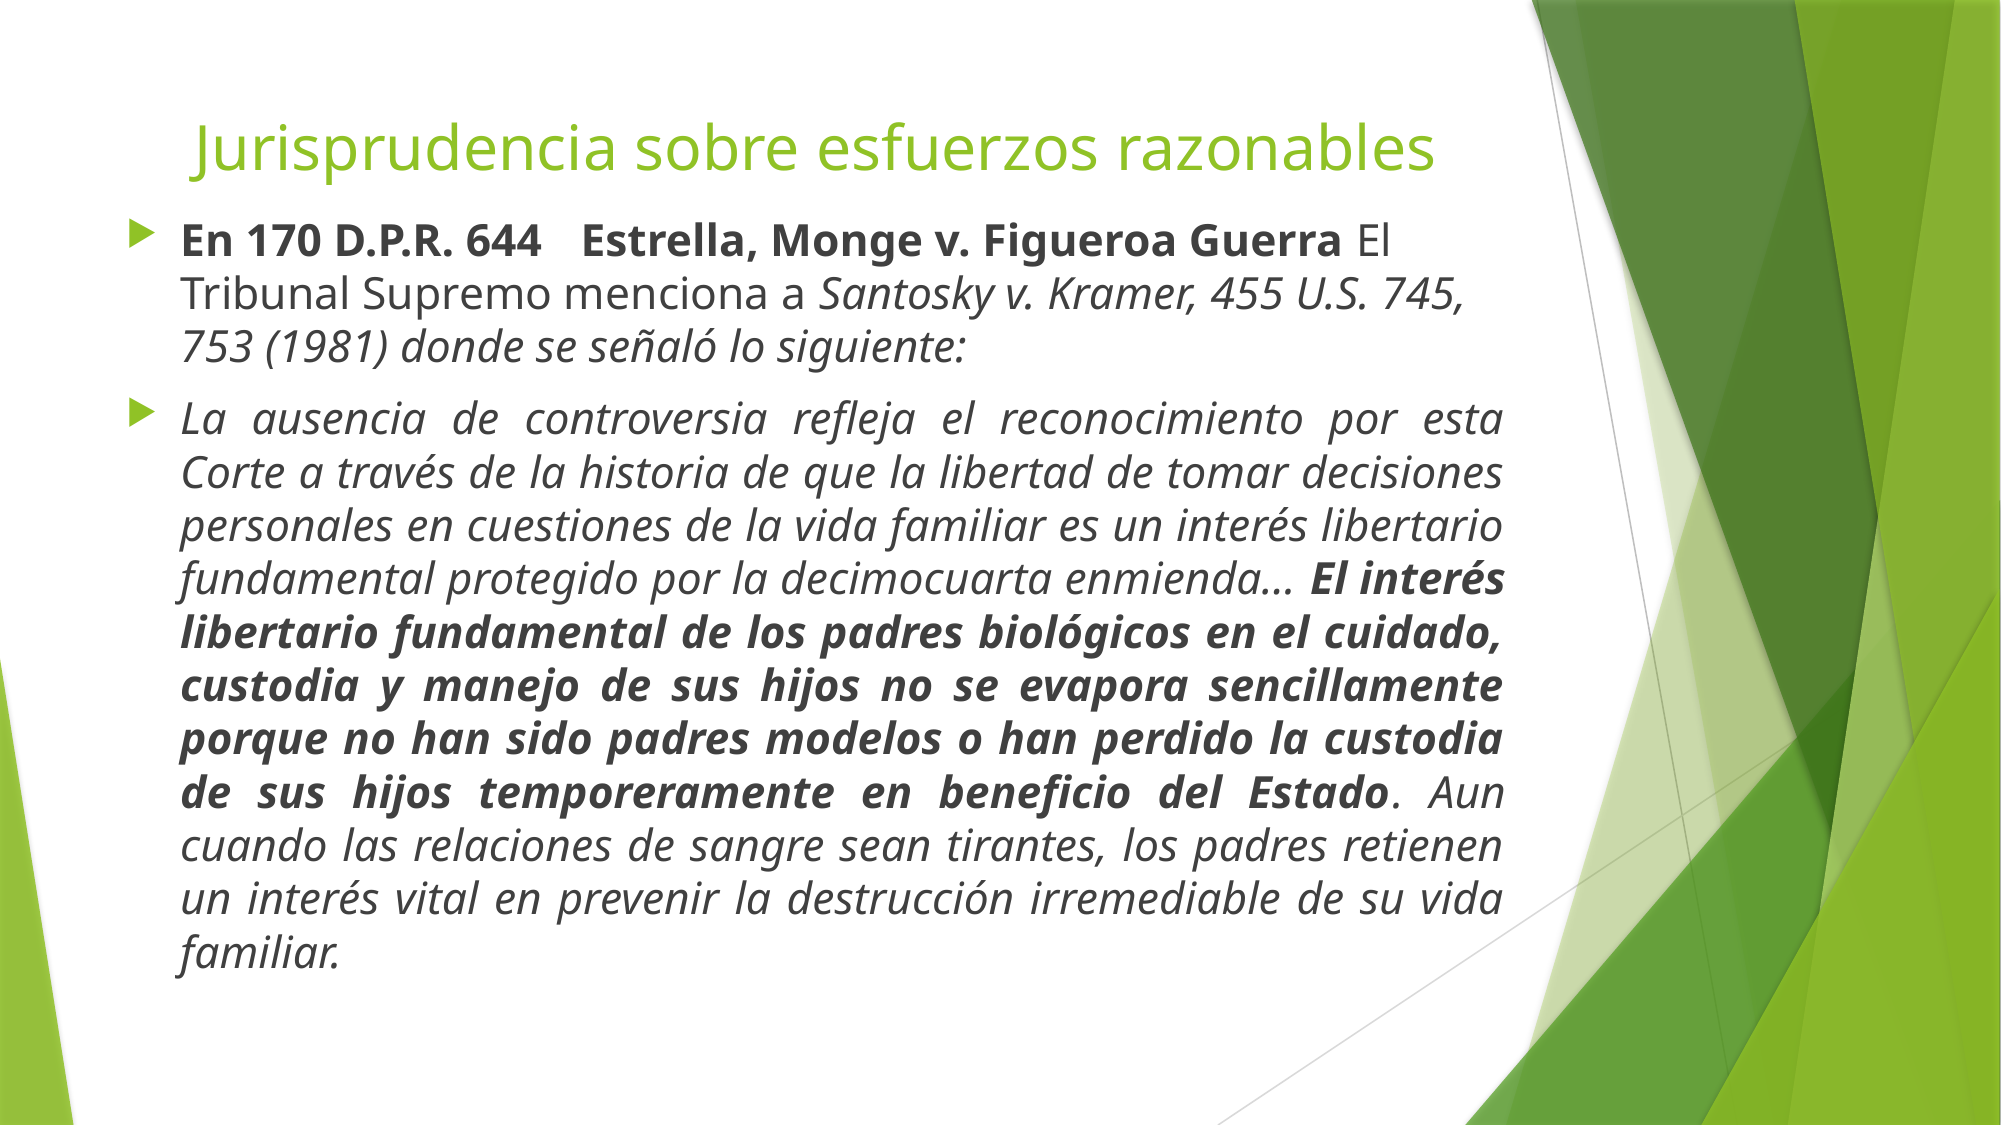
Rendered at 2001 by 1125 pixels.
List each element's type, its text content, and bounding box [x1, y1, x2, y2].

title Jurisprudencia sobre esfuerzos razonables [111, 99, 1522, 204]
list En 170 D.P.R. 644 Estrella, Monge v. Figueroa Guerra El Tribunal Supremo menciona a Santosky v. Kramer, 455 U.S. 745, 753 (1981) donde se señaló lo siguiente: La ausencia de controversia refleja el reconocimiento por esta Corte a través de la historia de que la libertad de tomar decisiones personales en cuestiones de la vida familiar es un interés libertario fundamental protegido por la decimocuarta enmienda… El interés libertario fundamental de los padres biológicos en el cuidado, custodia y manejo de sus hijos no se evapora sencillamente porque no han sido padres modelos o han perdido la custodia de sus hijos temporeramente en beneficio del Estado. Aun cuando las relaciones de sangre sean tirantes, los padres retienen un interés vital en prevenir la destrucción irremediable de su vida familiar. [111, 204, 1522, 991]
